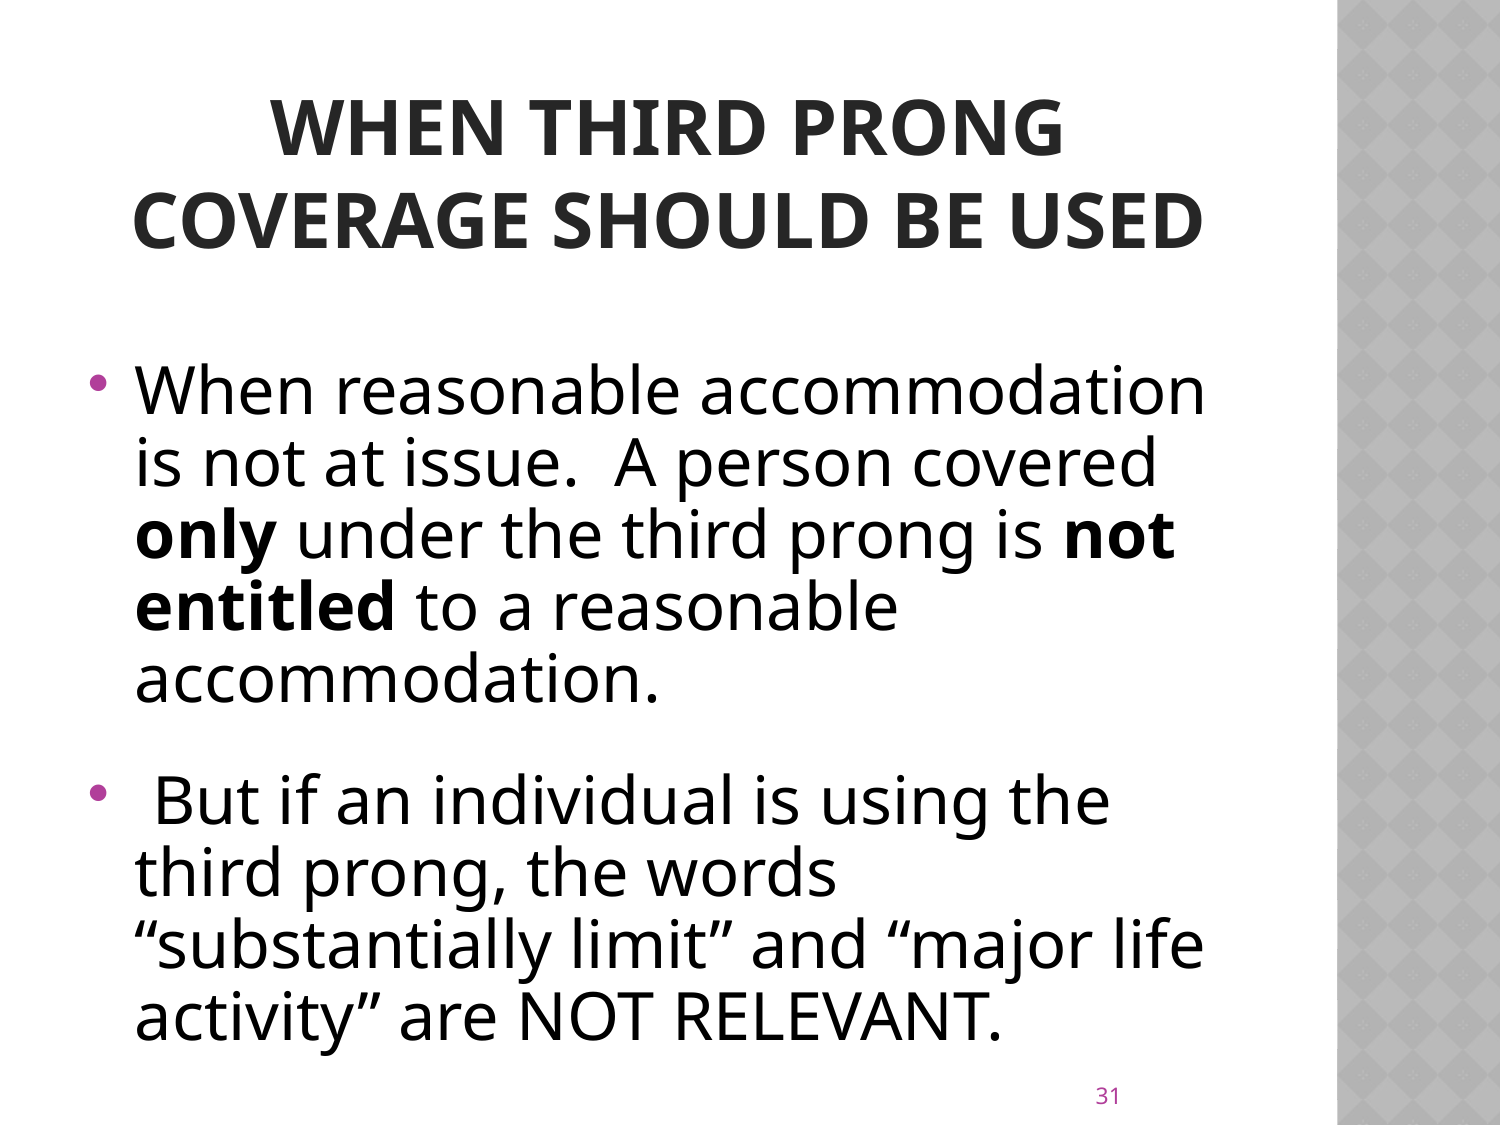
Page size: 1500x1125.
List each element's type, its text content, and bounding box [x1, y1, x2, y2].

slide_number 31 [1025, 1075, 1123, 1113]
list When reasonable accommodation is not at issue. A person covered only under the third prong is not entitled to a reasonable accommodation. But if an individual is using the third prong, the words “substantially limit” and “major life activity” are NOT RELEVANT. [74, 349, 1263, 1035]
title When third prong coverage should be used [74, 76, 1263, 264]
